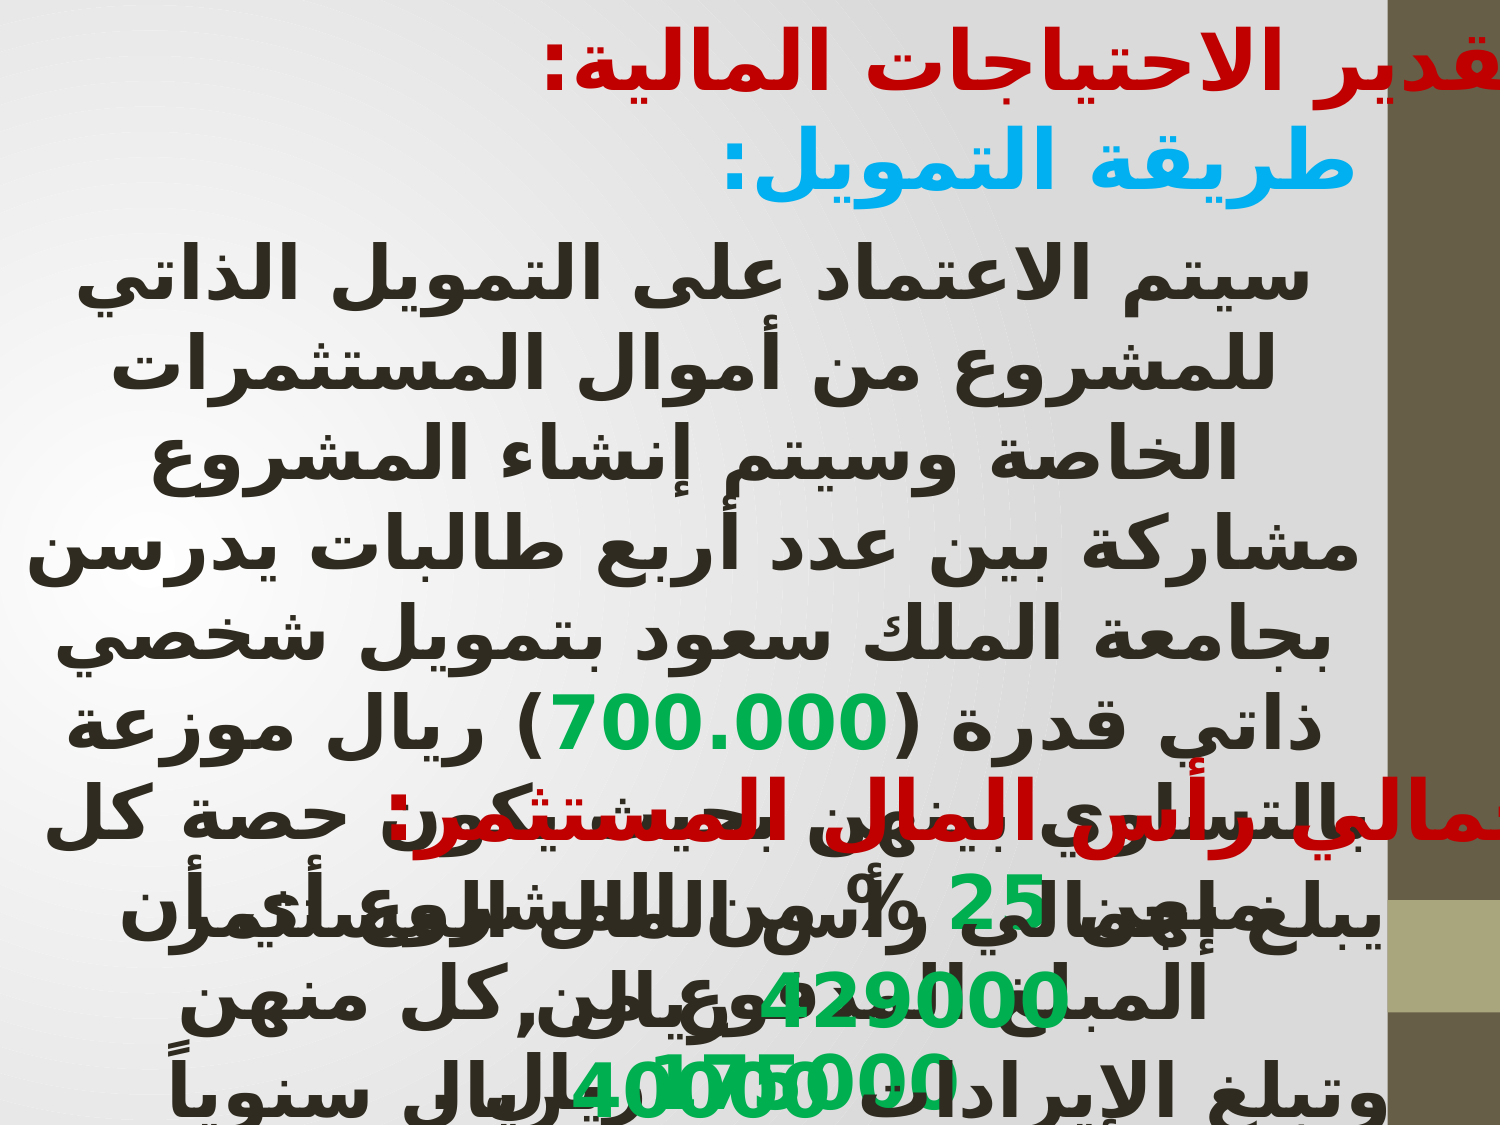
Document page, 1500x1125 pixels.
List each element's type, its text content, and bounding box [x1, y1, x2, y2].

text_box إجمالي رأس المال المستثمر: [367, 649, 1500, 765]
text_box يبلغ إجمالي رأس المال المستثمر 429000 ريال , وتبلغ الإيرادات 40000ريال سنوياً [29, 765, 1500, 1125]
text_box سيتم الاعتماد على التمويل الذاتي للمشروع من أموال المستثمرات الخاصة وسيتم إنشاء المشروع مشاركة بين عدد أربع طالبات يدرسن بجامعة الملك سعود بتمويل شخصي ذاتي قدرة (700.000) ريال موزعة بالتساوي بينهن بحيث يكون حصة كل منهن 25 % من المشروع أي أن المبلغ المدفوع من كل منهن 175000ريال . [0, 217, 1390, 1125]
text_box تقدير الاحتياجات المالية: طريقة التمويل: [523, 0, 1500, 215]
